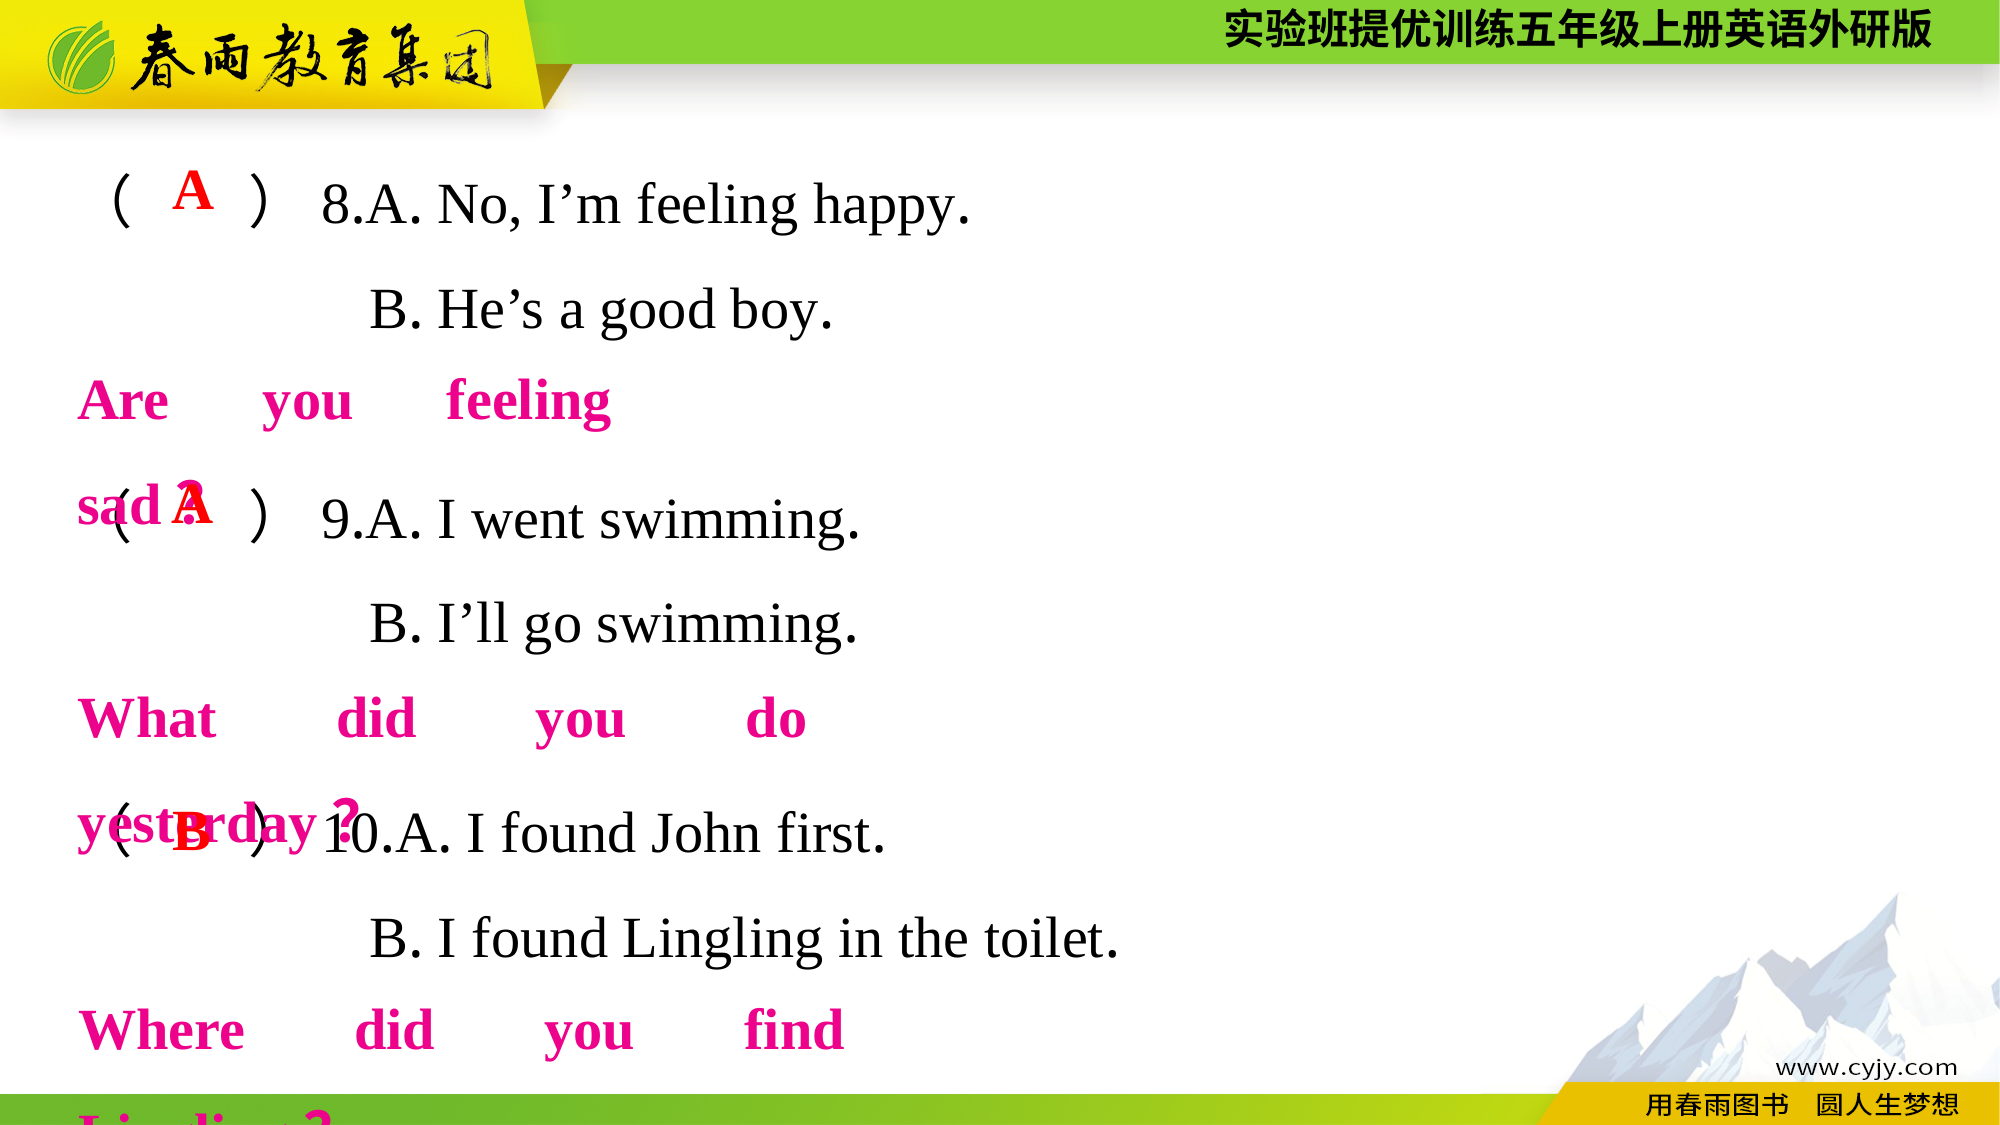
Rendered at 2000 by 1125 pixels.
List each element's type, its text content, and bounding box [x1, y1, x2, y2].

text_box Where did you find Lingling？ [63, 948, 861, 1069]
text_box A [156, 457, 229, 543]
picture [0, 0, 2000, 1125]
text_box Are you feeling sad？ [62, 319, 627, 439]
text_box What did you do yesterday？ [63, 636, 823, 757]
list （ ）8.A. No, I’m feeling happy. B. He’s a good boy. （ ）9.A. I went swimming. B. I’ll go swimming. （ ）10.A. I found John first. B. I found Lingling in the toilet. [59, 122, 1944, 986]
text_box A [157, 144, 230, 229]
text_box B [157, 749, 226, 870]
